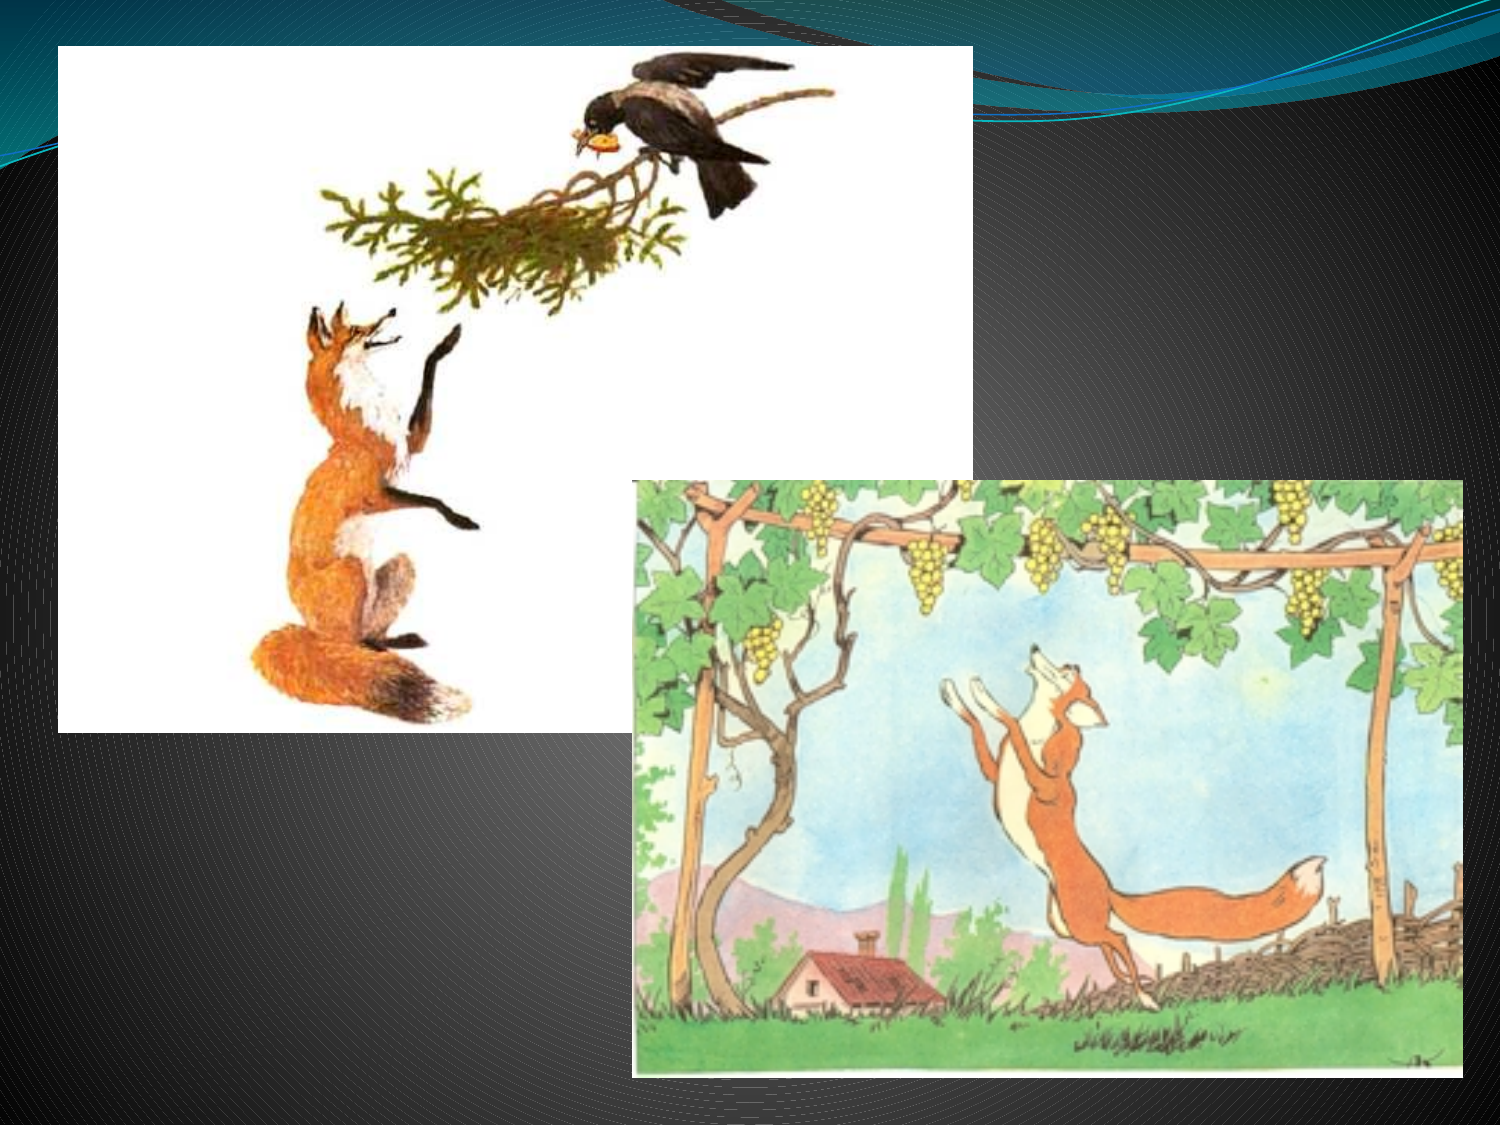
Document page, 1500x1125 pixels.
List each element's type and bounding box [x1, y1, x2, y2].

picture [58, 46, 1464, 1079]
